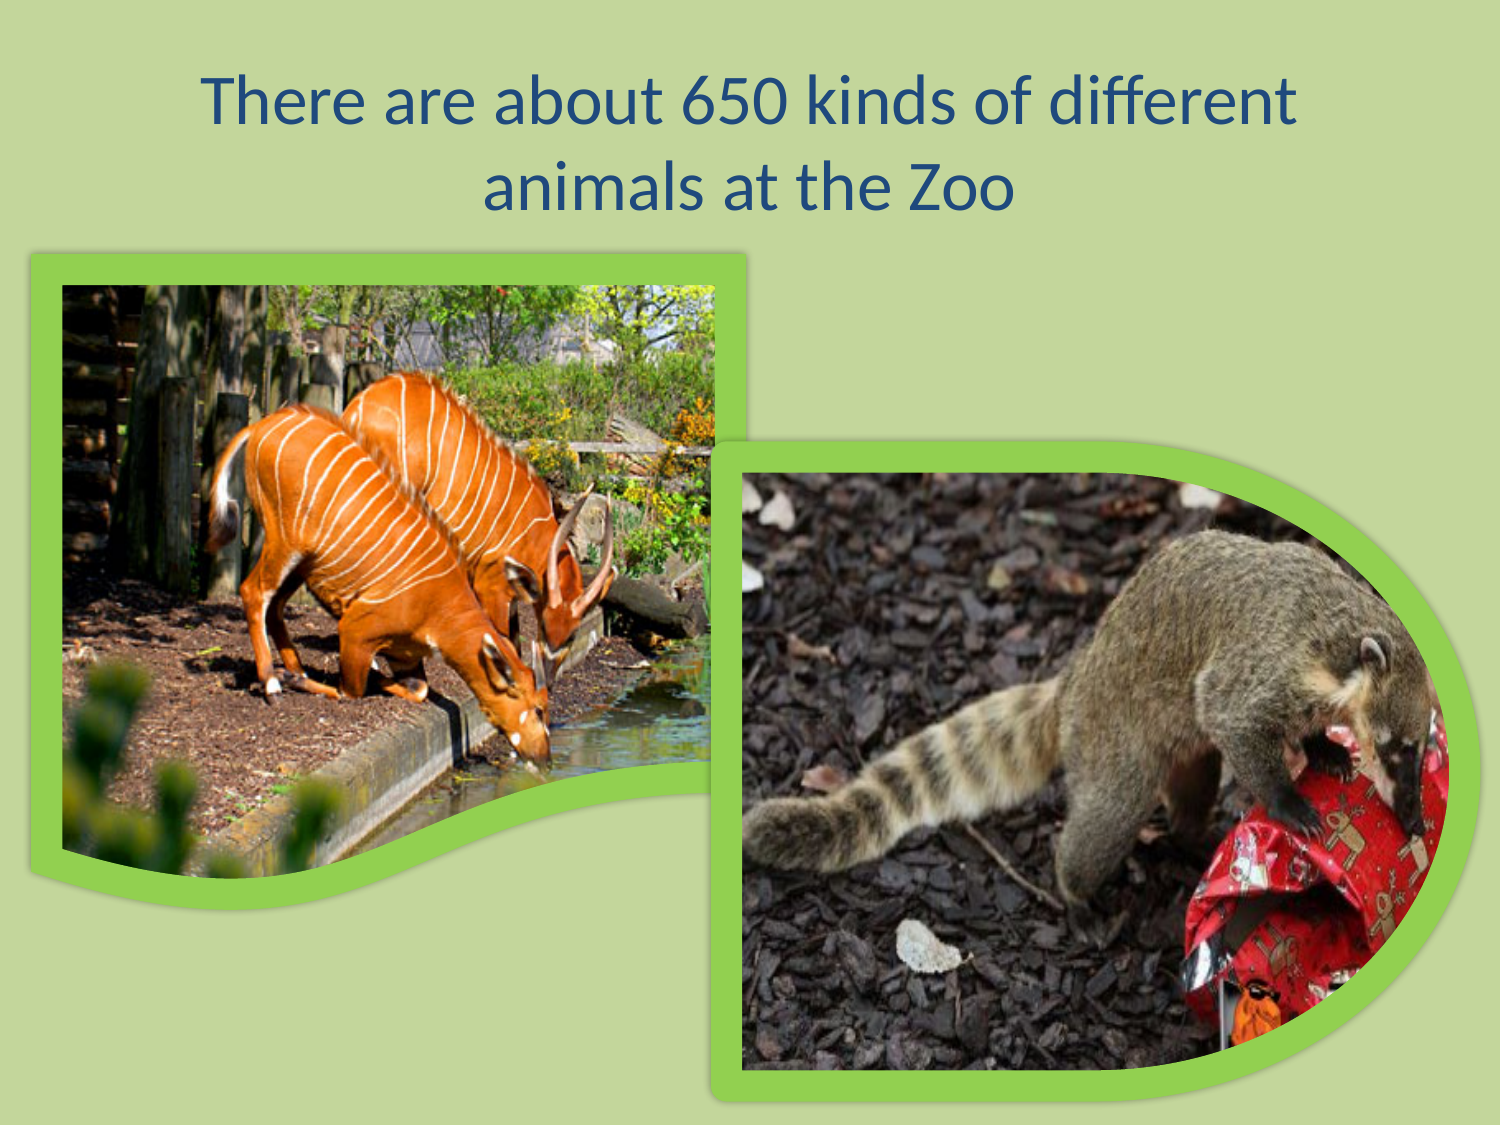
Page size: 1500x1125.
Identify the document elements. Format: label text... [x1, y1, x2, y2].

picture [726, 456, 1466, 1087]
title There are about 650 kinds of different animals at the Zoo [74, 44, 1426, 233]
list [46, 269, 731, 903]
